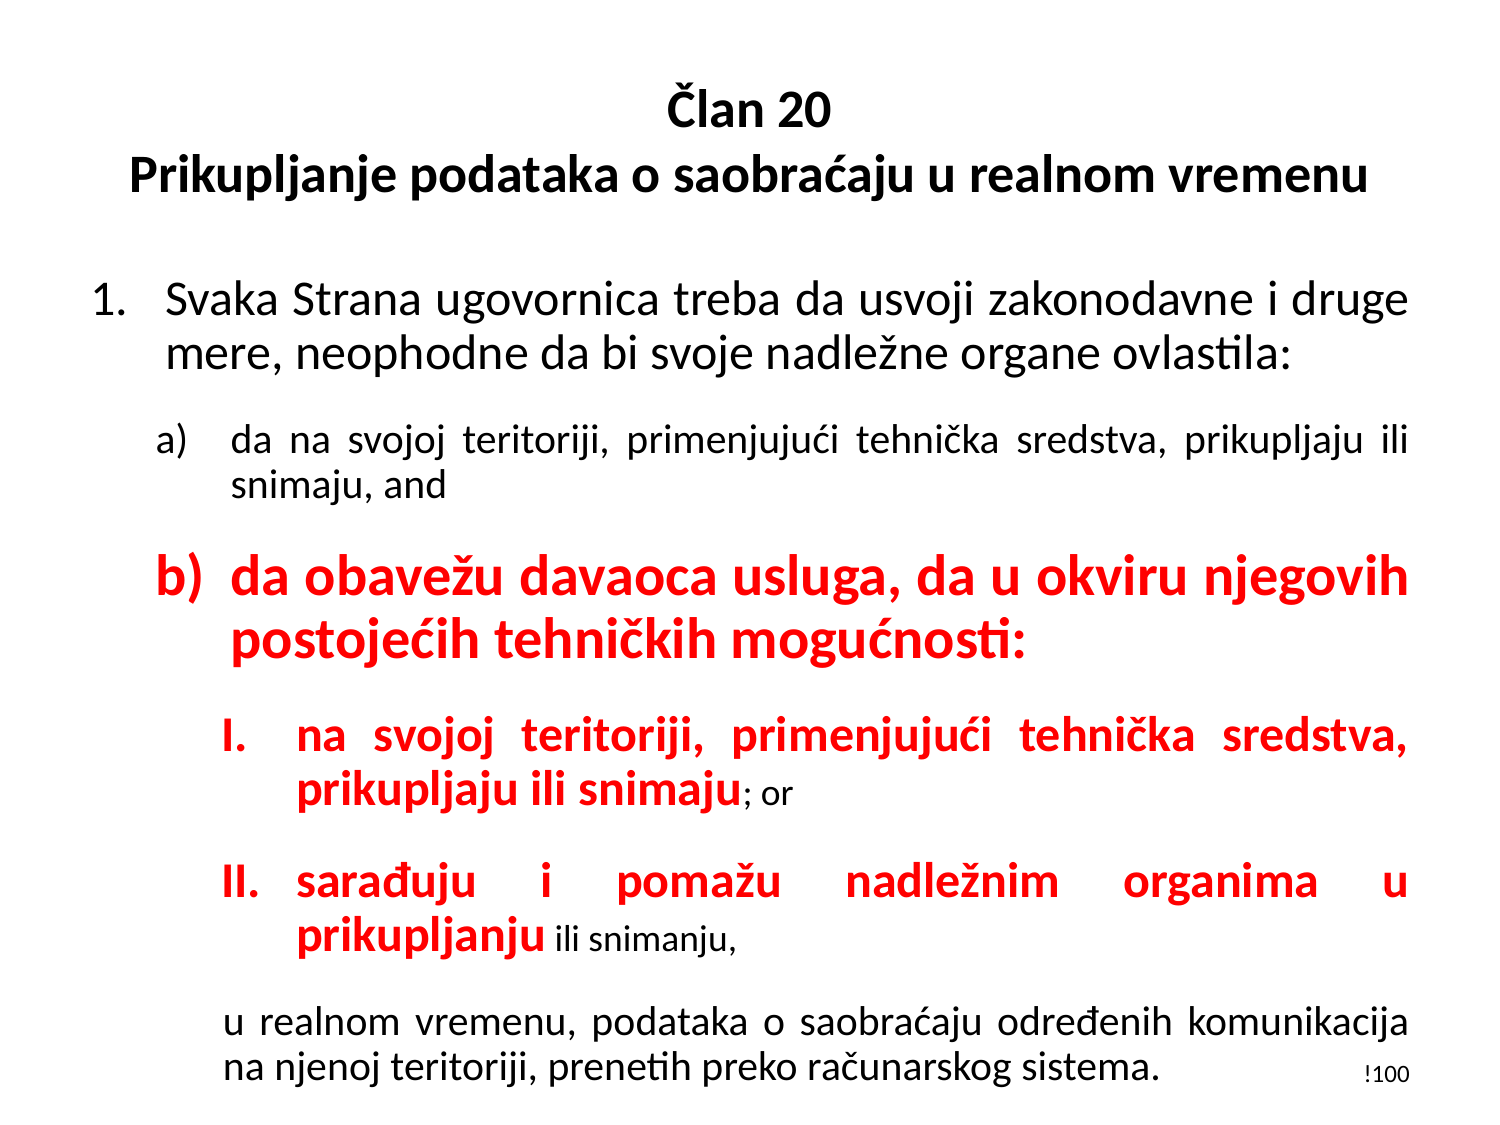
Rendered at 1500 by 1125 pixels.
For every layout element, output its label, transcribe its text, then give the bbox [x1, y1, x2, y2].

text_box Svaka Strana ugovornica treba da usvoji zakonodavne i druge mere, neophodne da bi svoje nadležne organe ovlastila: da na svojoj teritoriji, primenjujući tehnička sredstva, prikupljaju ili snimaju, and da obavežu davaoca usluga, da u okviru njegovih postojećih tehničkih mogućnosti: na svojoj teritoriji, primenjujući tehnička sredstva, prikupljaju ili snimaju; or sarađuju i pomažu nadležnim organima u prikupljanju ili snimanju, u realnom vremenu, podataka o saobraćaju određenih komunikacija na njenoj teritoriji, prenetih preko računarskog sistema. [74, 264, 1425, 1036]
slide_number !100 [1074, 1042, 1425, 1103]
title Član 20 Prikupljanje podataka o saobraćaju u realnom vremenu [74, 44, 1426, 233]
